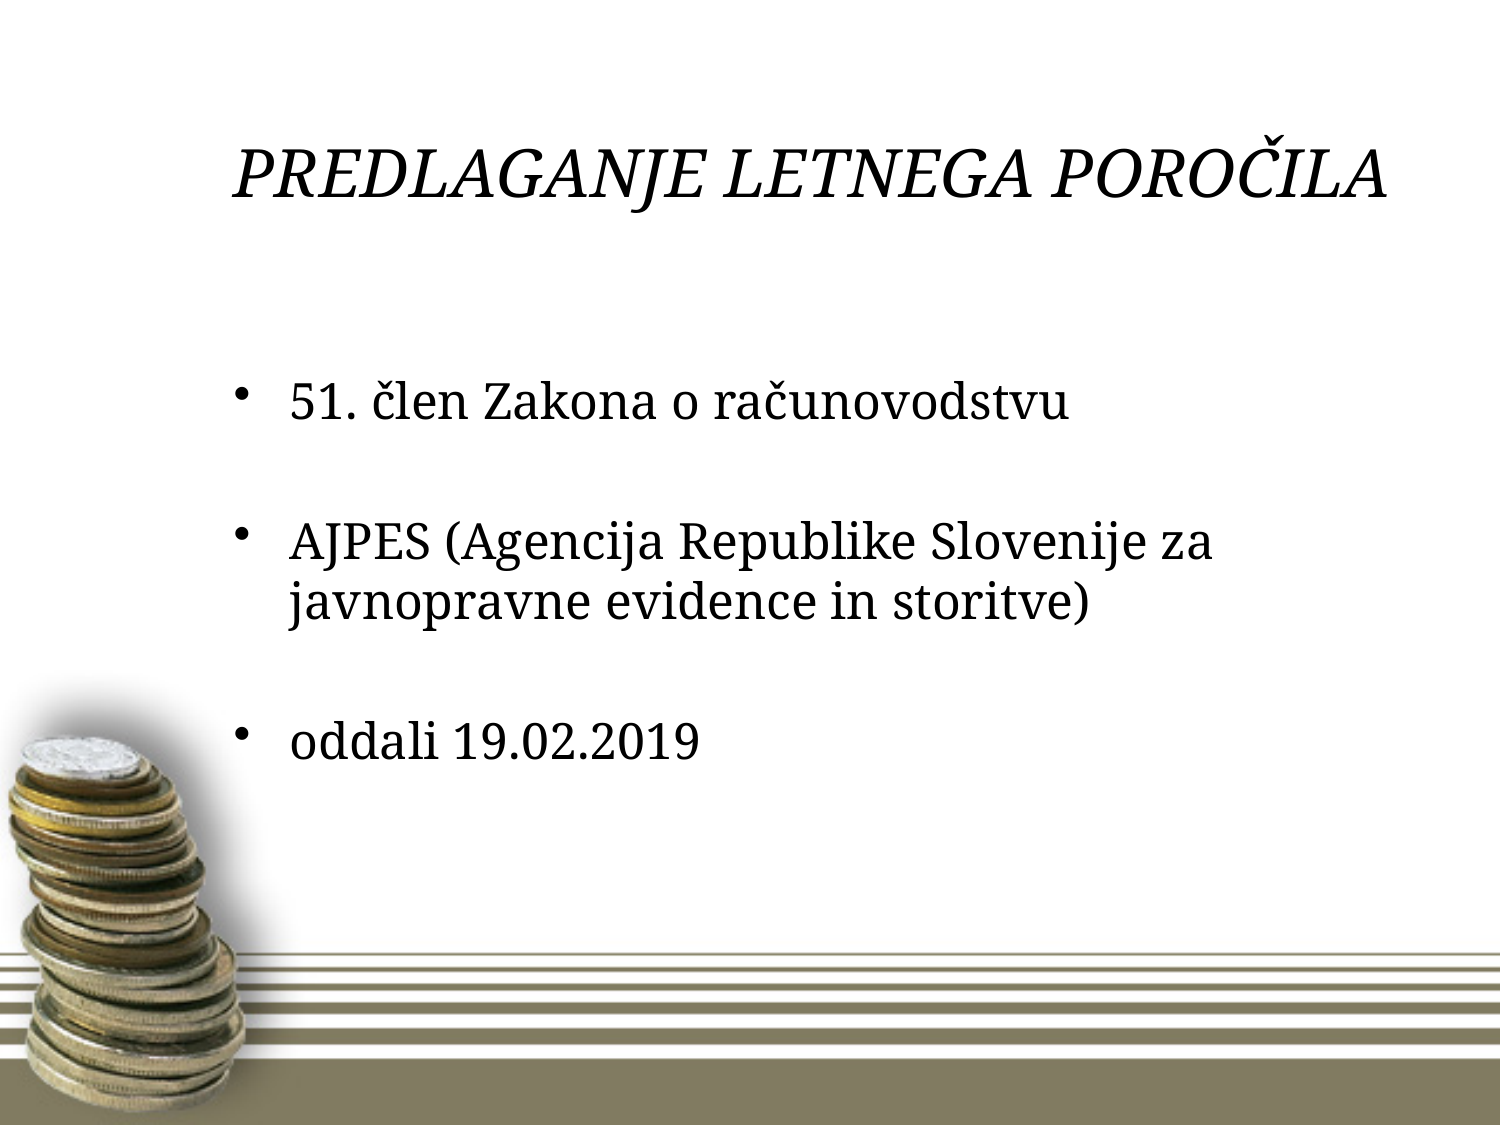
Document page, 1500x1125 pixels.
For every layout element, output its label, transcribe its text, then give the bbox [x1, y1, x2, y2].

title PREDLAGANJE LETNEGA POROČILA [174, 37, 1450, 225]
picture [0, 0, 1500, 1125]
list 51. člen Zakona o računovodstvu AJPES (Agencija Republike Slovenije za javnopravne evidence in storitve) oddali 19.02.2019 [218, 361, 1462, 832]
